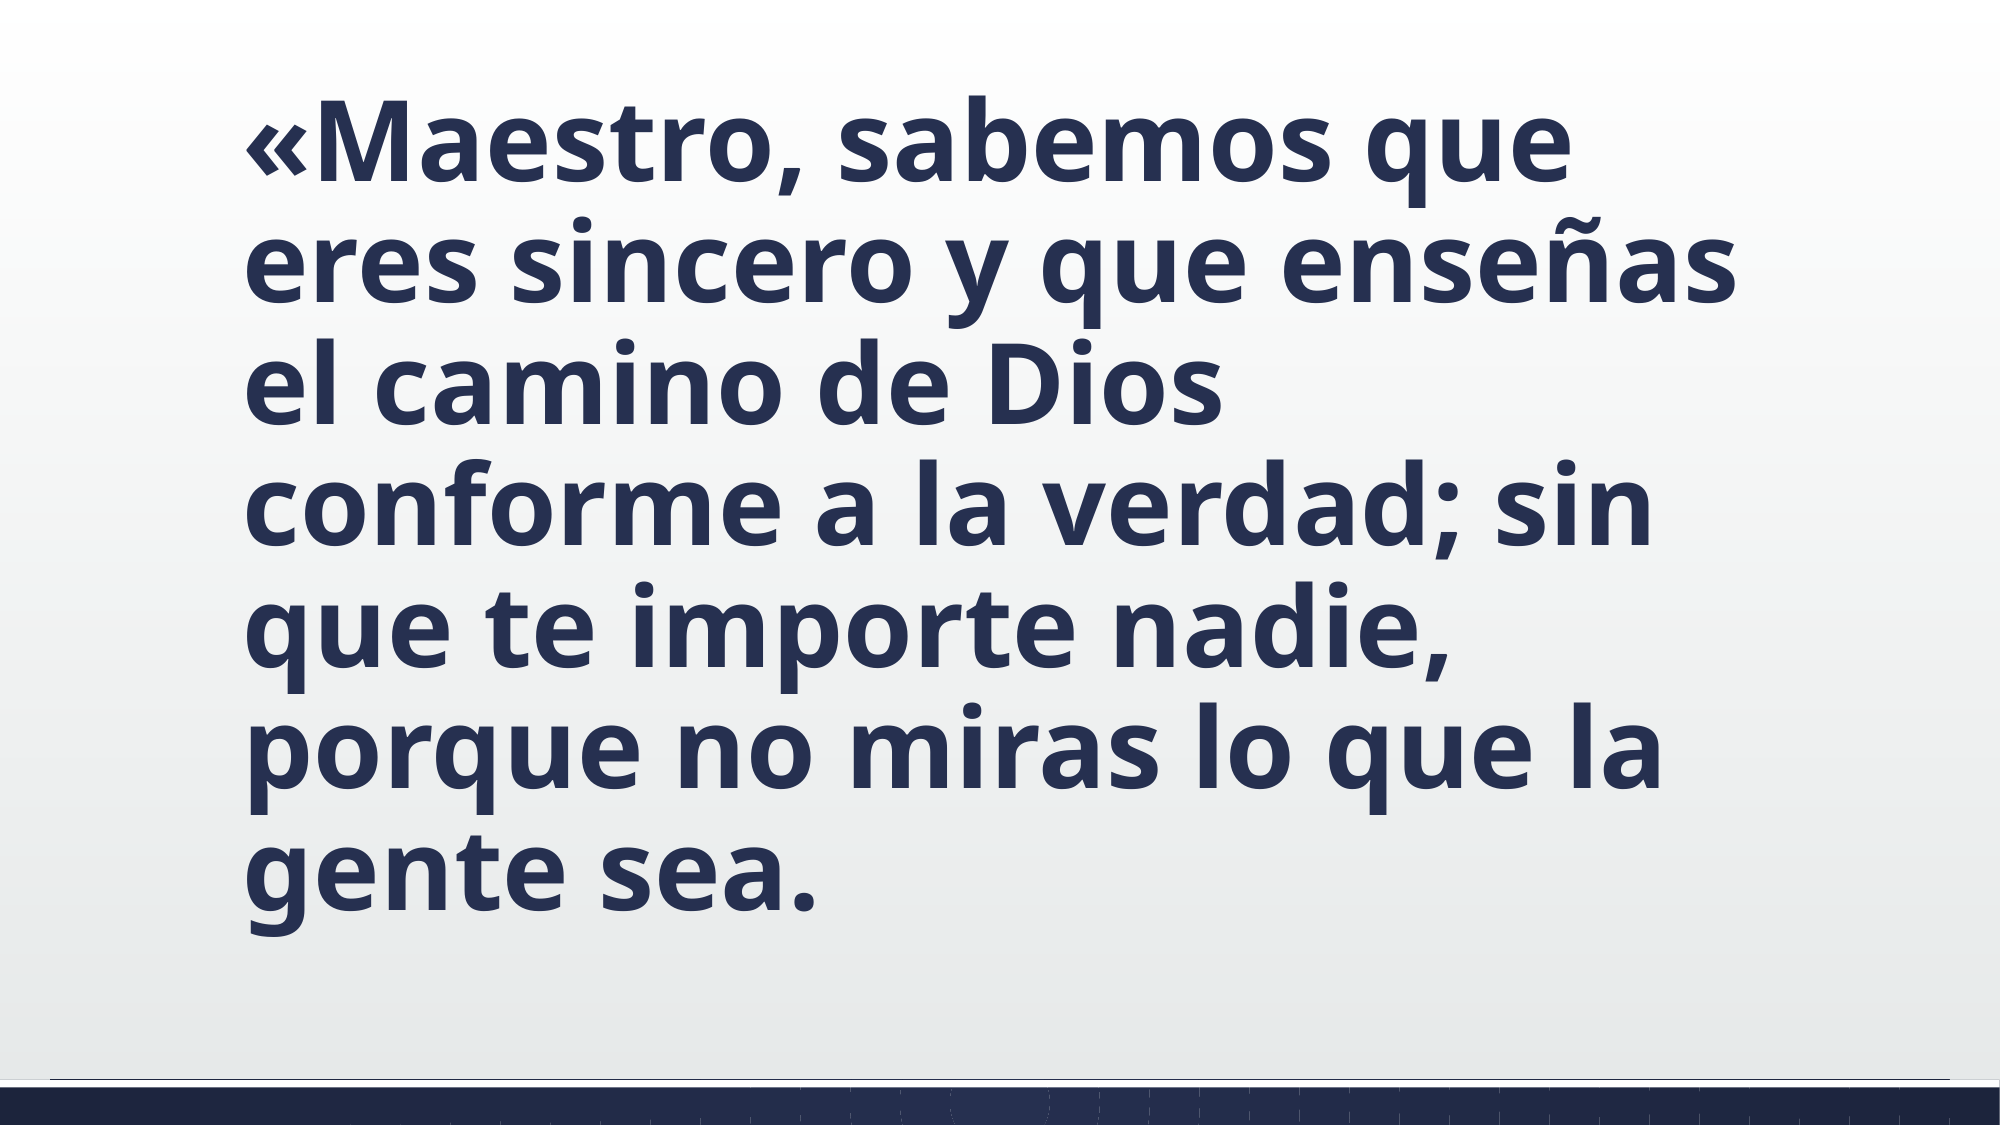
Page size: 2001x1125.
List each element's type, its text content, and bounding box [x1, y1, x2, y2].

list «Maestro, sabemos que eres sincero y que enseñas el camino de Dios conforme a la verdad; sin que te importe nadie, porque no miras lo que la gente sea. [219, 76, 1780, 990]
